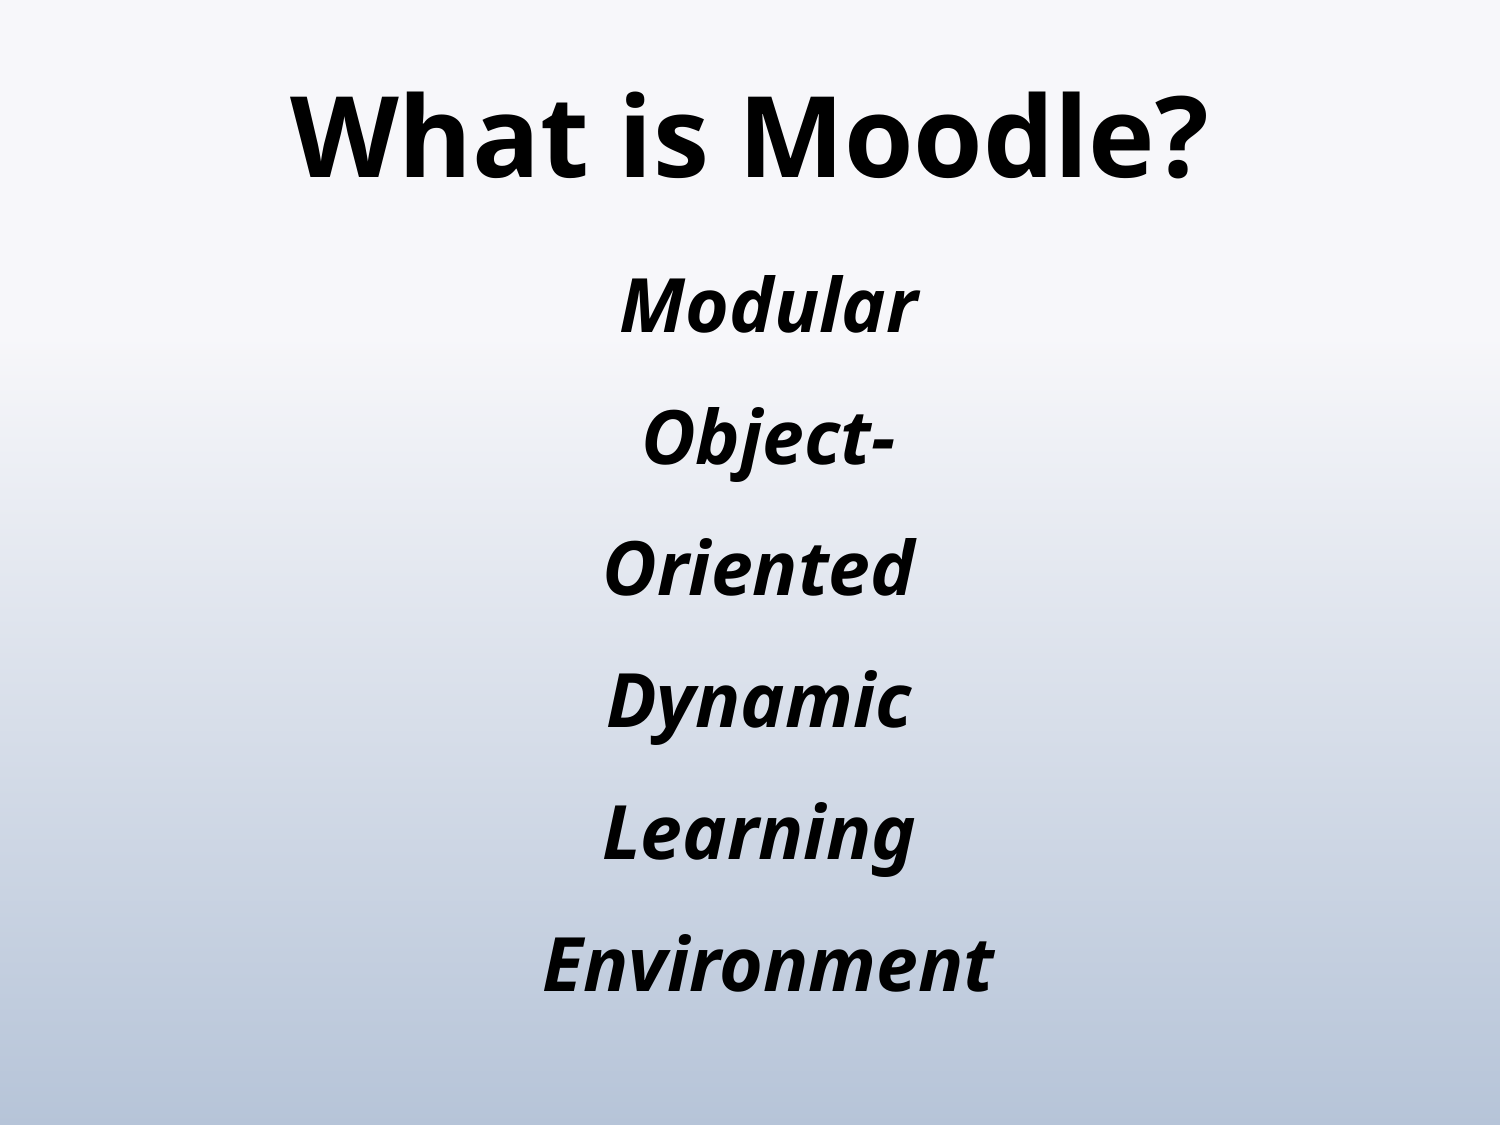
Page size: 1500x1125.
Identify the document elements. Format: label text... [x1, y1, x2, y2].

title What is Moodle? [150, 37, 1350, 245]
list Modular Object- Oriented Dynamic Learning Environment [525, 249, 1013, 956]
